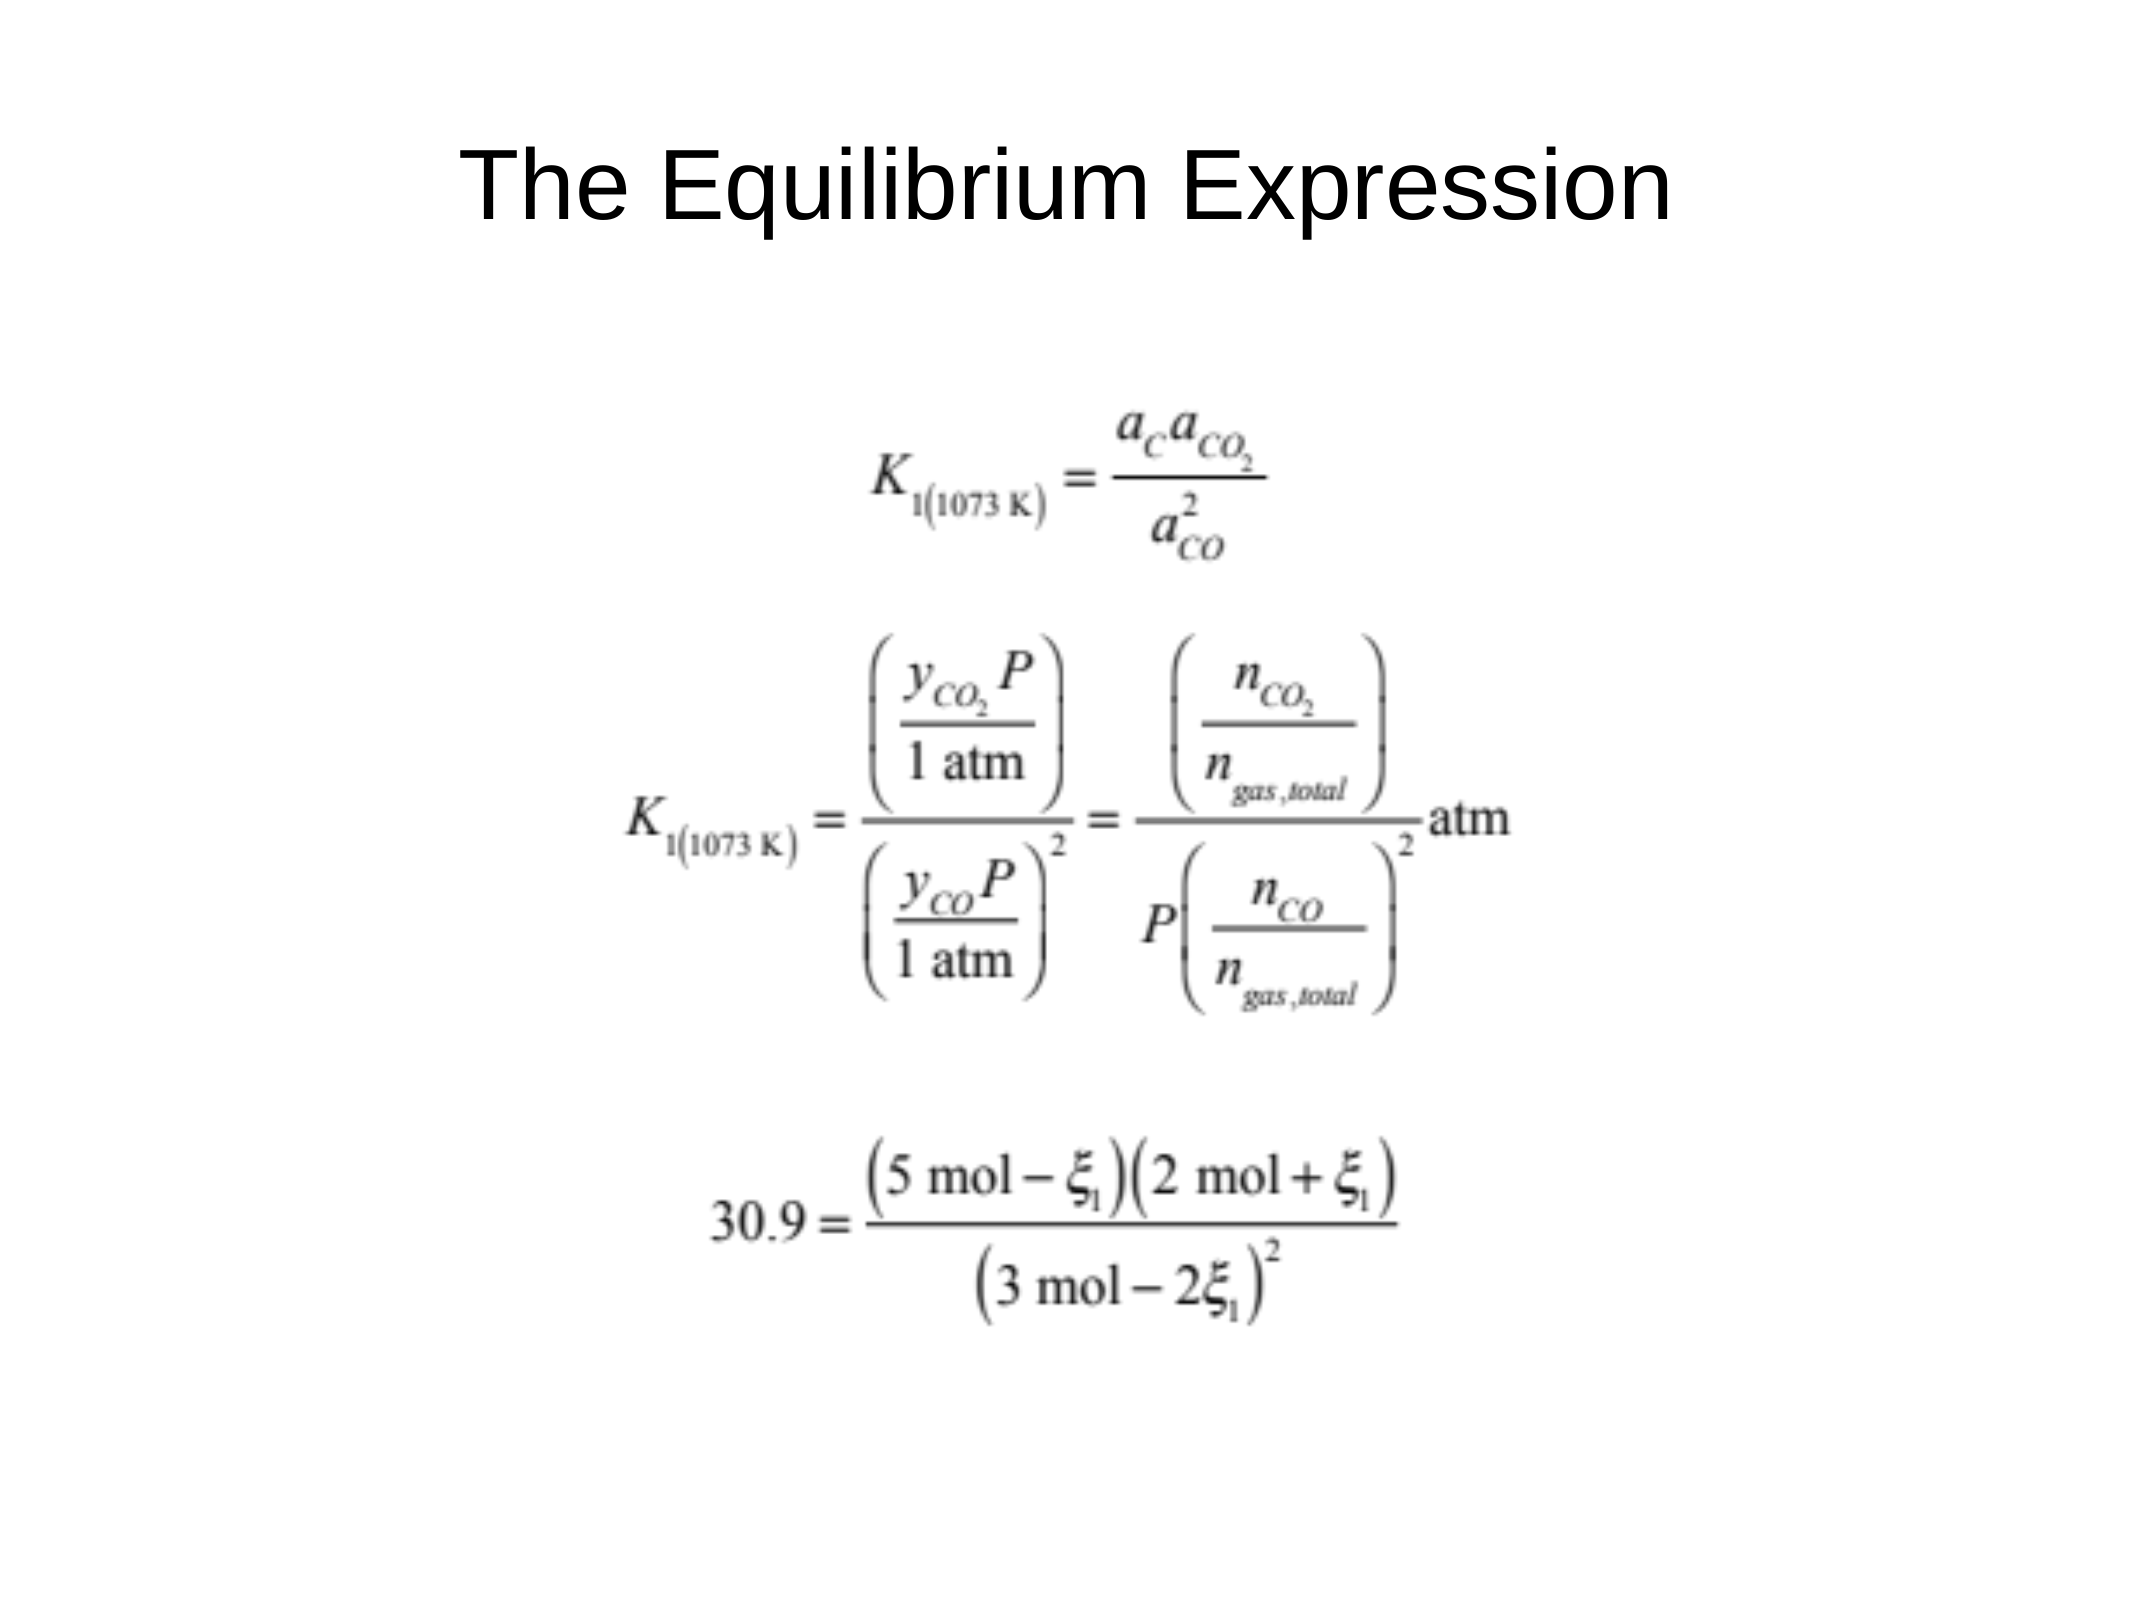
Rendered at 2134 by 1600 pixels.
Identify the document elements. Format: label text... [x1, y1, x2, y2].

title The Equilibrium Expression [208, 39, 1925, 319]
picture [703, 1126, 1406, 1334]
picture [862, 378, 1271, 565]
picture [617, 624, 1515, 1024]
